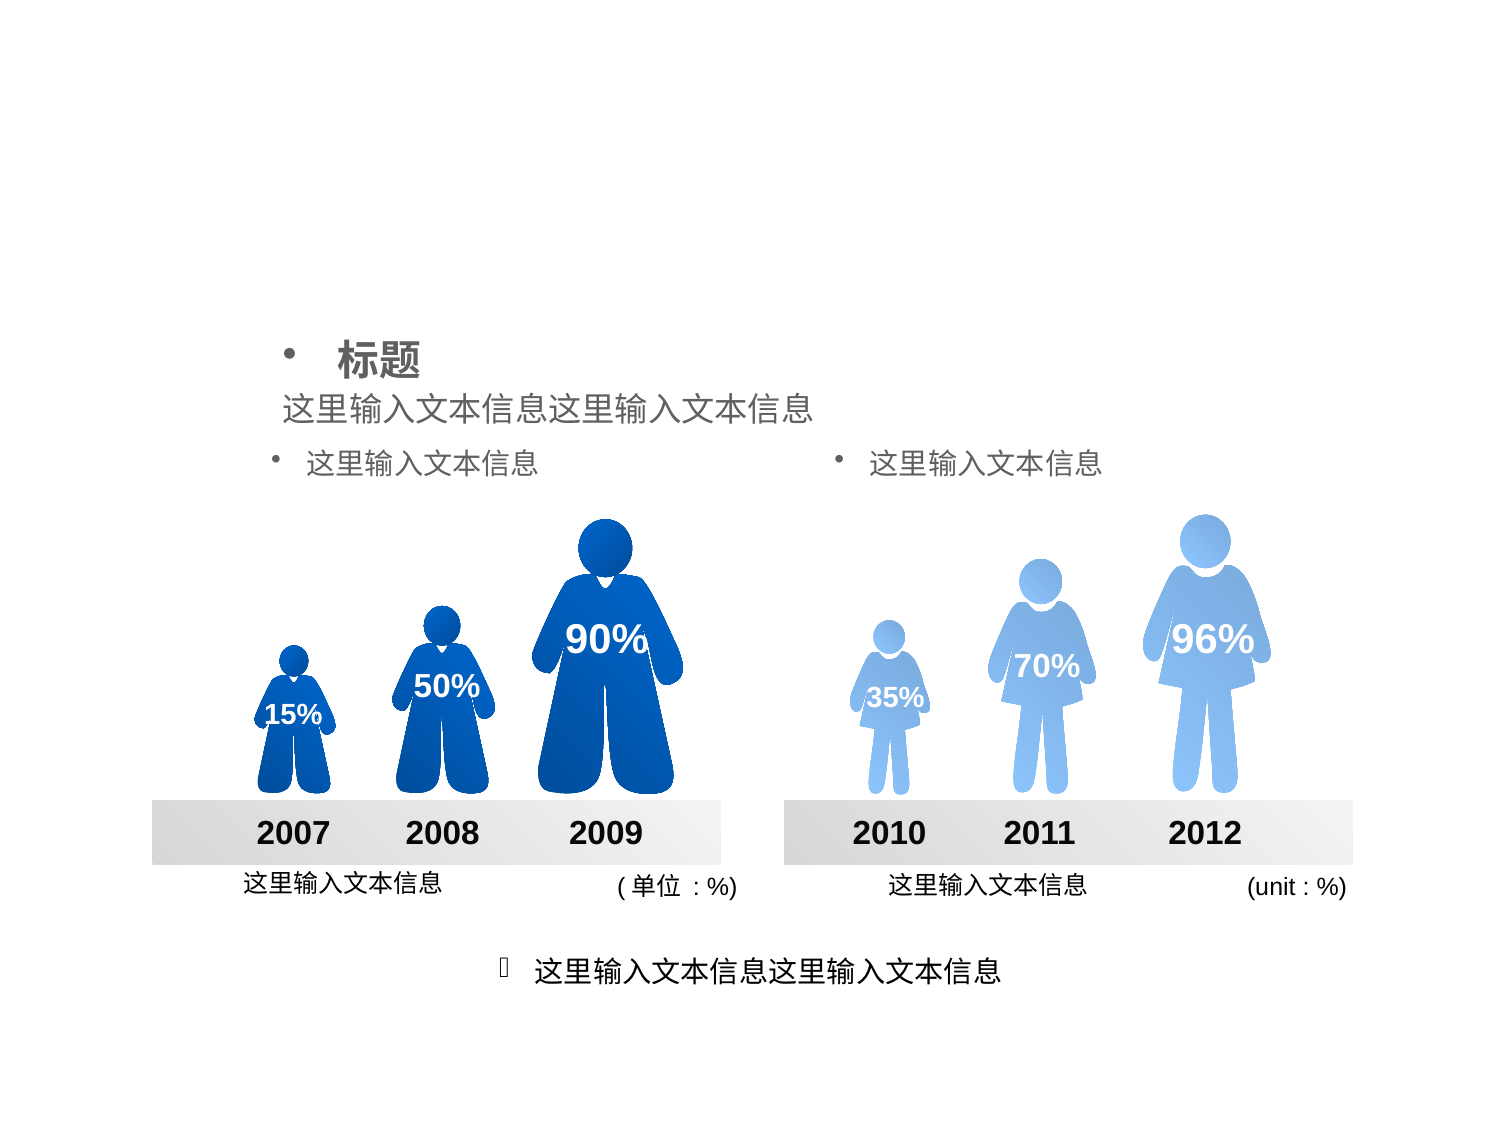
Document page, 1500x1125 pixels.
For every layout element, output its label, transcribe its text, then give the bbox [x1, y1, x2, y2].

text_box 2007 [217, 803, 366, 859]
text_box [391, 605, 501, 797]
text_box 2009 [530, 805, 682, 859]
text_box 这里输入文本信息 [873, 861, 1104, 907]
text_box (unit : %) [1232, 863, 1363, 908]
text_box 2012 [1129, 803, 1282, 859]
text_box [984, 558, 1105, 795]
text_box 这里输入文本信息 [228, 860, 459, 905]
text_box [152, 800, 721, 865]
text_box 这里输入文本信息 [819, 438, 1119, 488]
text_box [531, 519, 692, 798]
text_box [845, 620, 947, 796]
text_box 2008 [366, 803, 519, 859]
text_box 这里输入文本信息 [256, 437, 556, 488]
text_box 2010 [813, 803, 963, 859]
text_box 标题 这里输入文本信息这里输入文本信息 [267, 321, 1278, 436]
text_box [1138, 514, 1279, 794]
text_box 2011 [963, 803, 1116, 859]
text_box 这里输入文本信息这里输入文本信息 [484, 945, 1018, 996]
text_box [243, 645, 344, 796]
text_box (单位 : %) [602, 863, 753, 908]
text_box [784, 800, 1353, 865]
